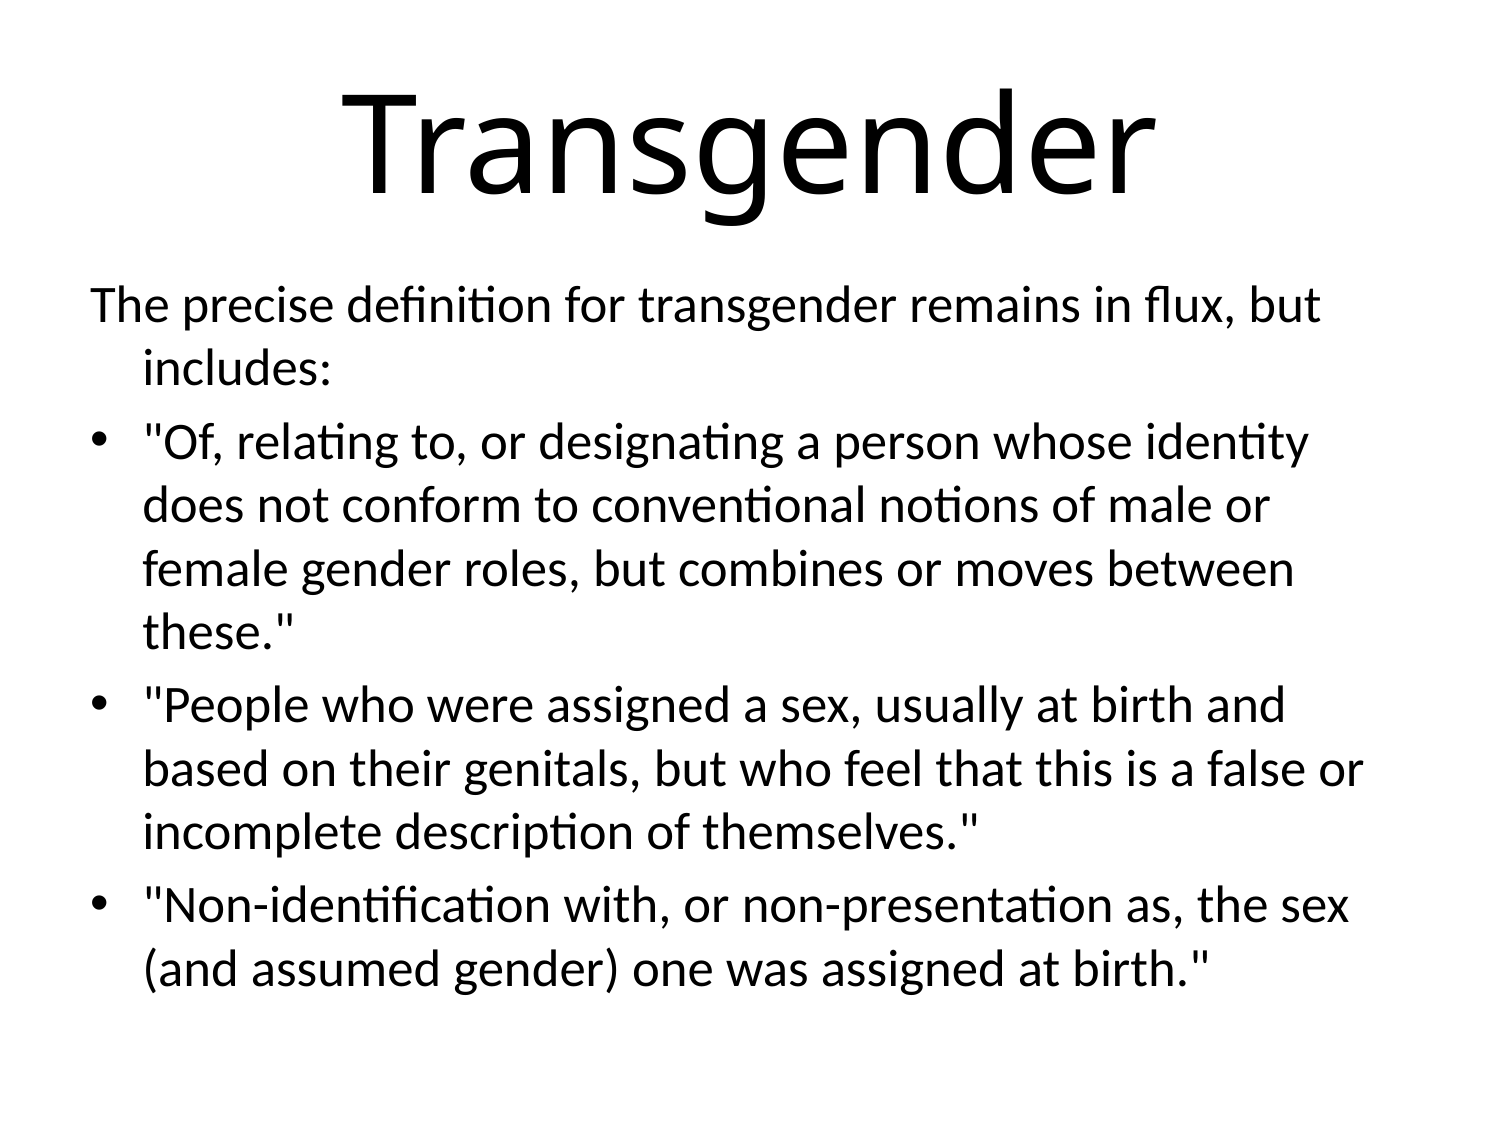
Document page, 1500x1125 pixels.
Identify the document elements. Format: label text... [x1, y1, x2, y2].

title Transgender [75, 45, 1425, 233]
list The precise definition for transgender remains in flux, but includes: "Of, relating to, or designating a person whose identity does not conform to conventional notions of male or female gender roles, but combines or moves between these." "People who were assigned a sex, usually at birth and based on their genitals, but who feel that this is a false or incomplete description of themselves." "Non-identification with, or non-presentation as, the sex (and assumed gender) one was assigned at birth." [75, 262, 1425, 1005]
